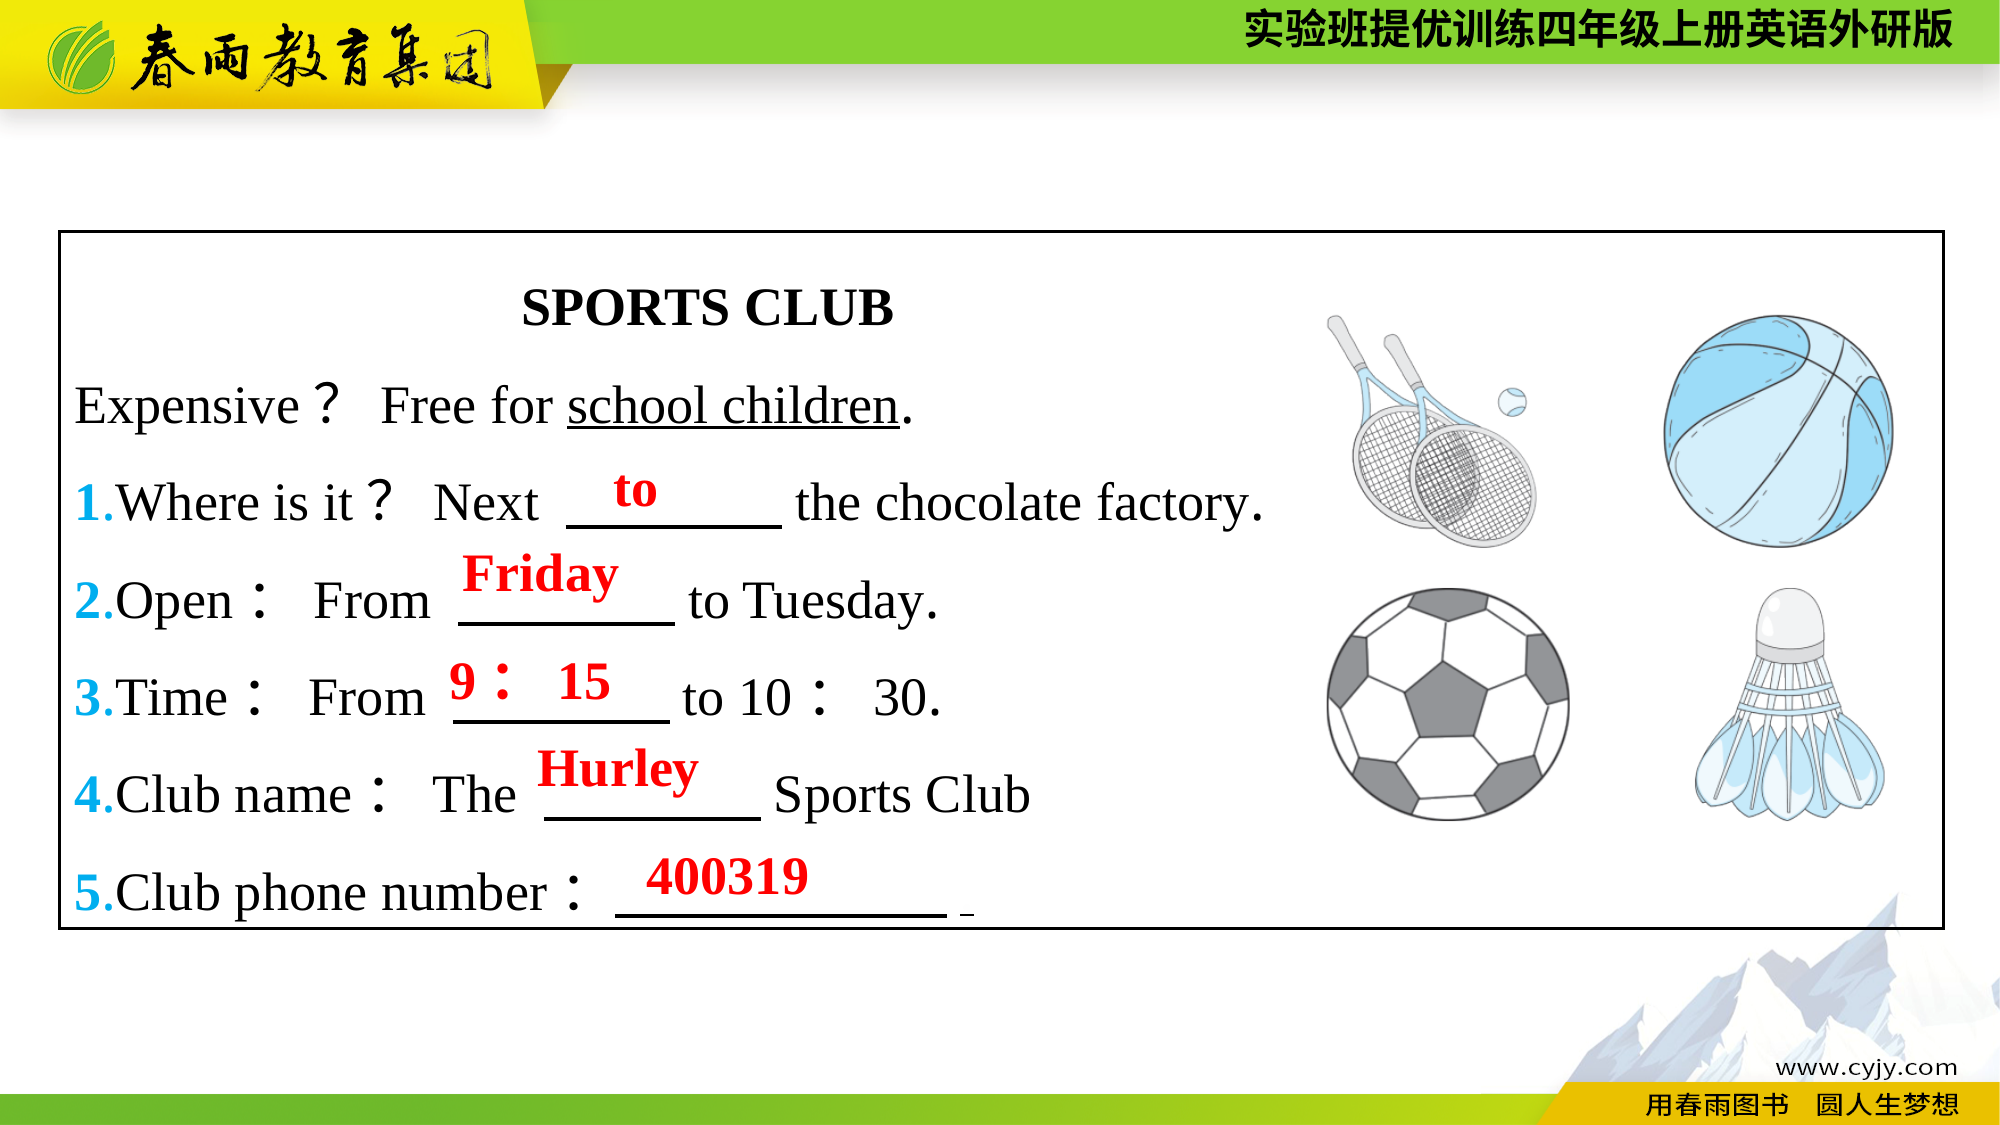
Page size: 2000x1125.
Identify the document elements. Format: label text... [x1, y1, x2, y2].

text_box 9：15 [434, 638, 627, 719]
picture [0, 0, 2000, 1125]
text_box to [599, 444, 675, 525]
text_box Hurley [522, 724, 716, 805]
text_box 400319 [631, 832, 825, 913]
text_box SPORTS CLUB Expensive？Free for school children. 1.Where is it？Next the chocolate factory. 2.Open：From to Tuesday. 3.Time：From to 10：30. 4.Club name：The Sports Club 5.Club phone number： . [59, 231, 1944, 929]
text_box Friday [447, 530, 635, 611]
